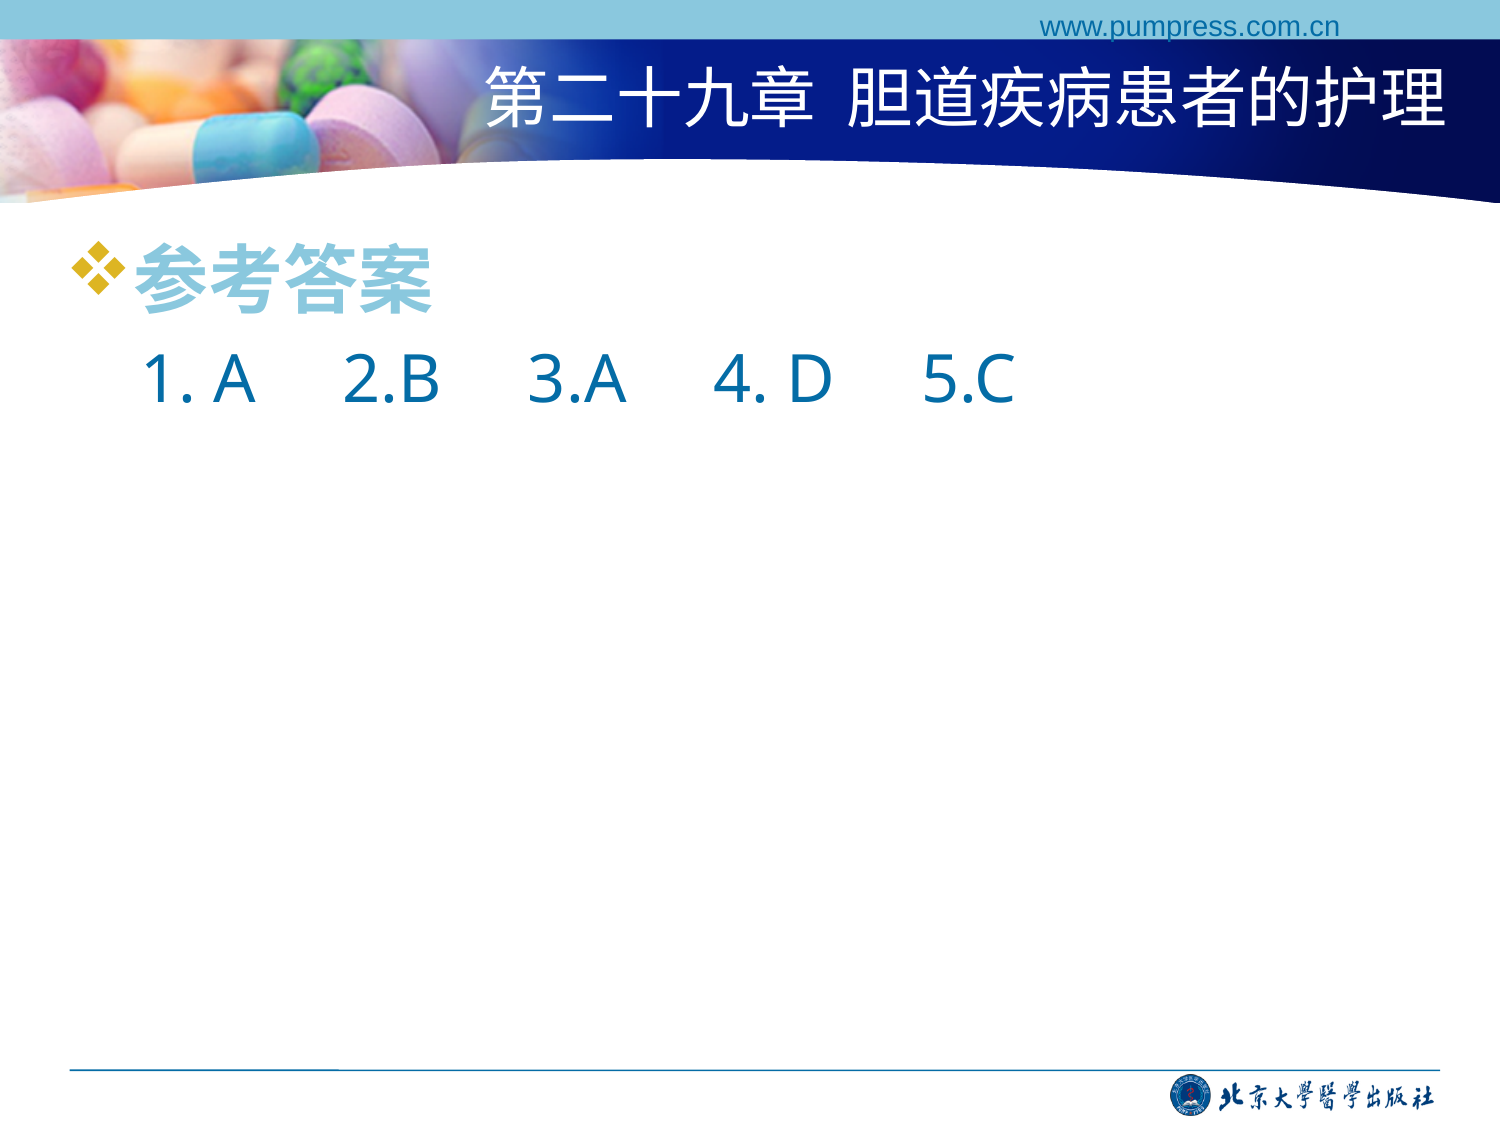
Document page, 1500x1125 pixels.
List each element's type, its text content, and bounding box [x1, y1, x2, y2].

slide_number www.pumpress.com.cn [1025, 0, 1463, 38]
title 第二十九章 胆道疾病患者的护理 [137, 49, 1463, 143]
list 参考答案 1. A 2.B 3.A 4. D 5.C [49, 224, 1463, 1026]
picture [0, 40, 1500, 203]
picture [1170, 1074, 1436, 1118]
